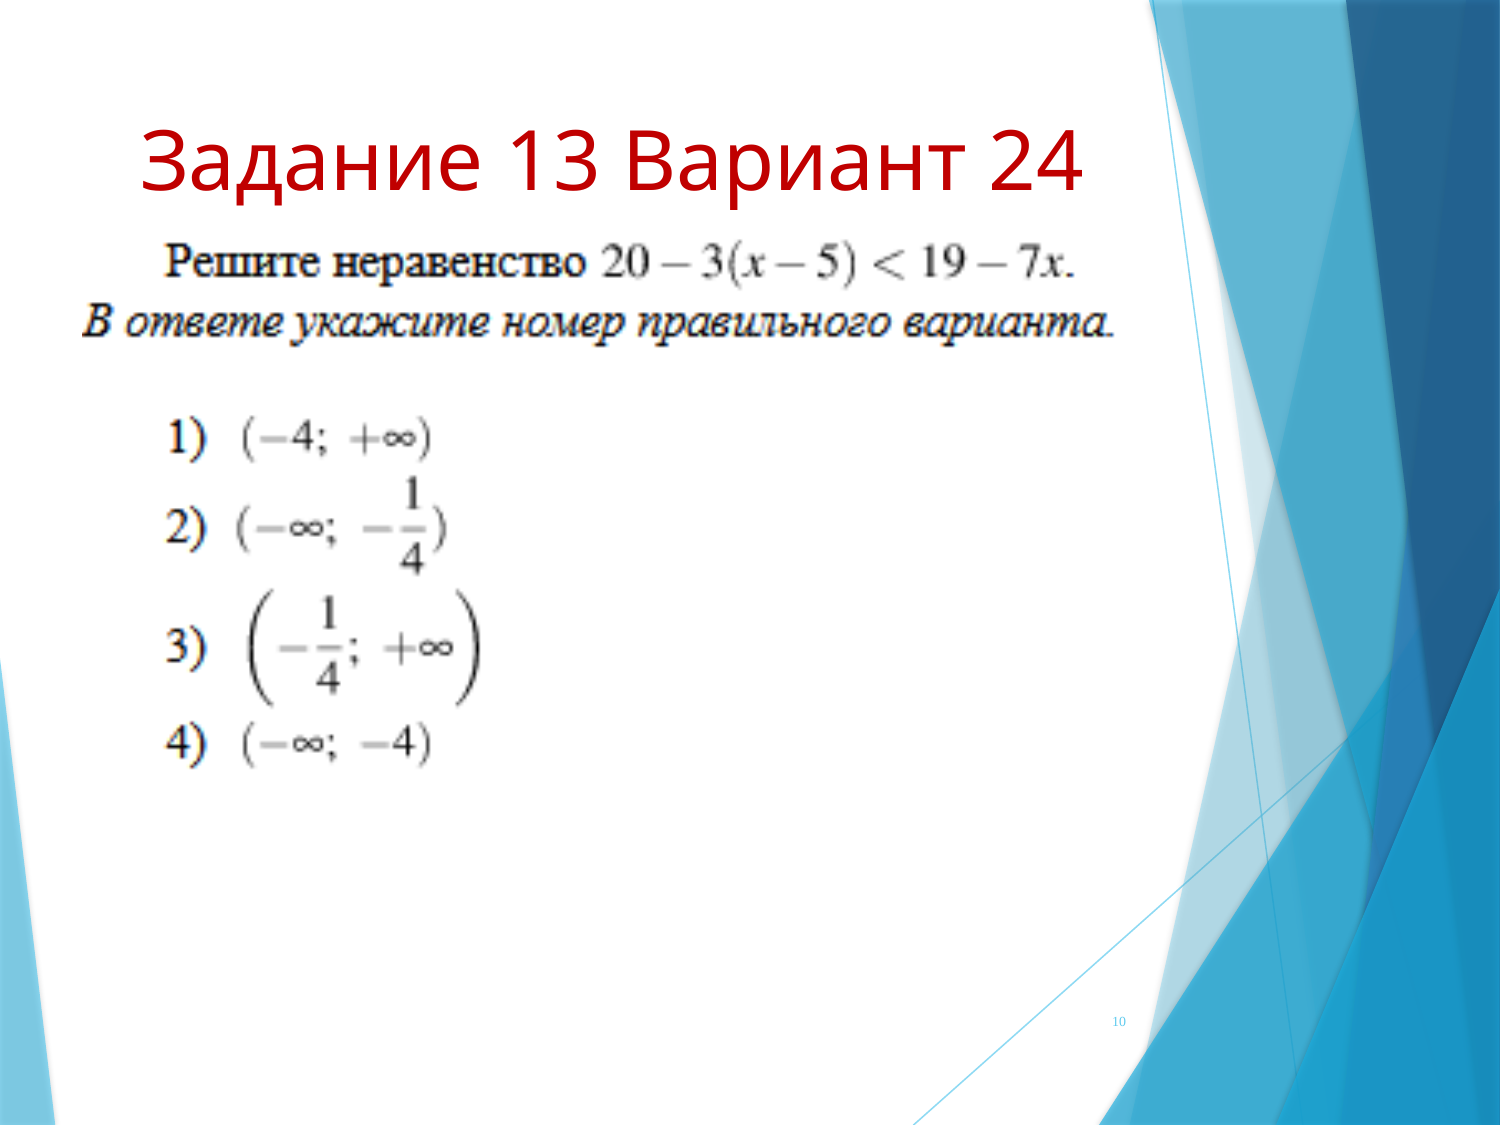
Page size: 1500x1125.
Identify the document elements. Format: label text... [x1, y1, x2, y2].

slide_number 10 [1056, 991, 1141, 1051]
title Задание 13 Вариант 24 [83, 99, 1141, 227]
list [82, 227, 1141, 786]
